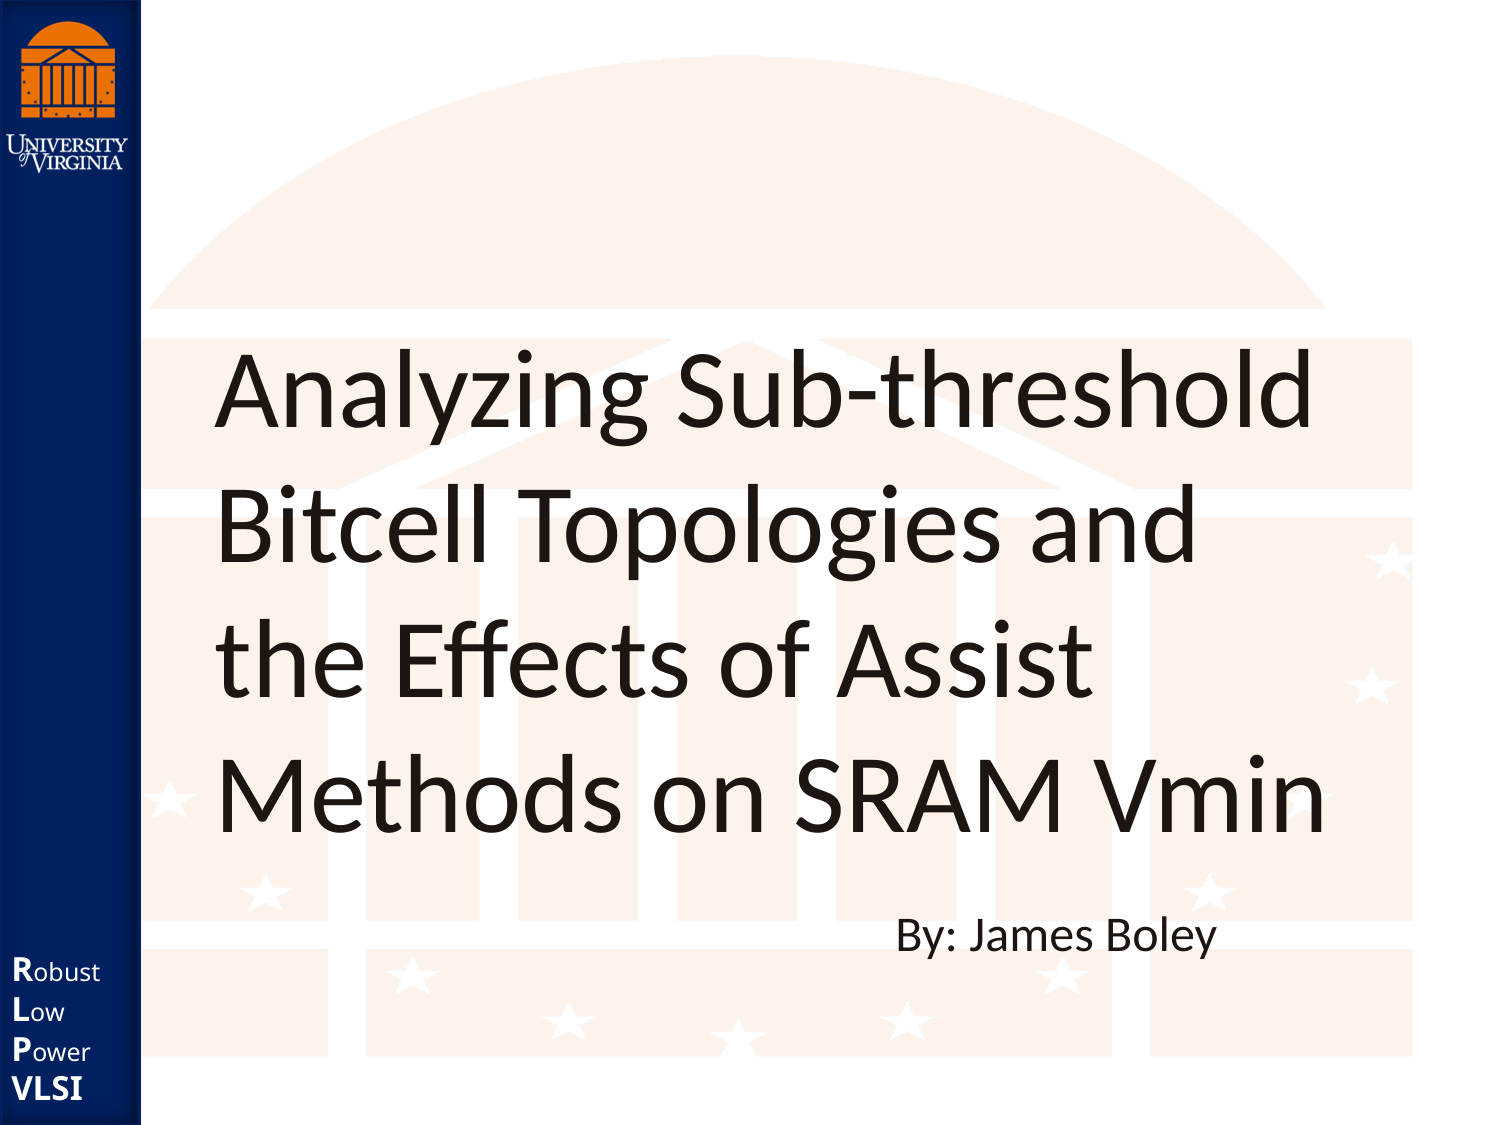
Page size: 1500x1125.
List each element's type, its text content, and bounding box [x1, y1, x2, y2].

subtitle By: James Boley [199, 894, 1233, 1050]
title Analyzing Sub-threshold Bitcell Topologies and the Effects of Assist Methods on SRAM Vmin [199, 107, 1387, 863]
picture [0, 0, 141, 1125]
